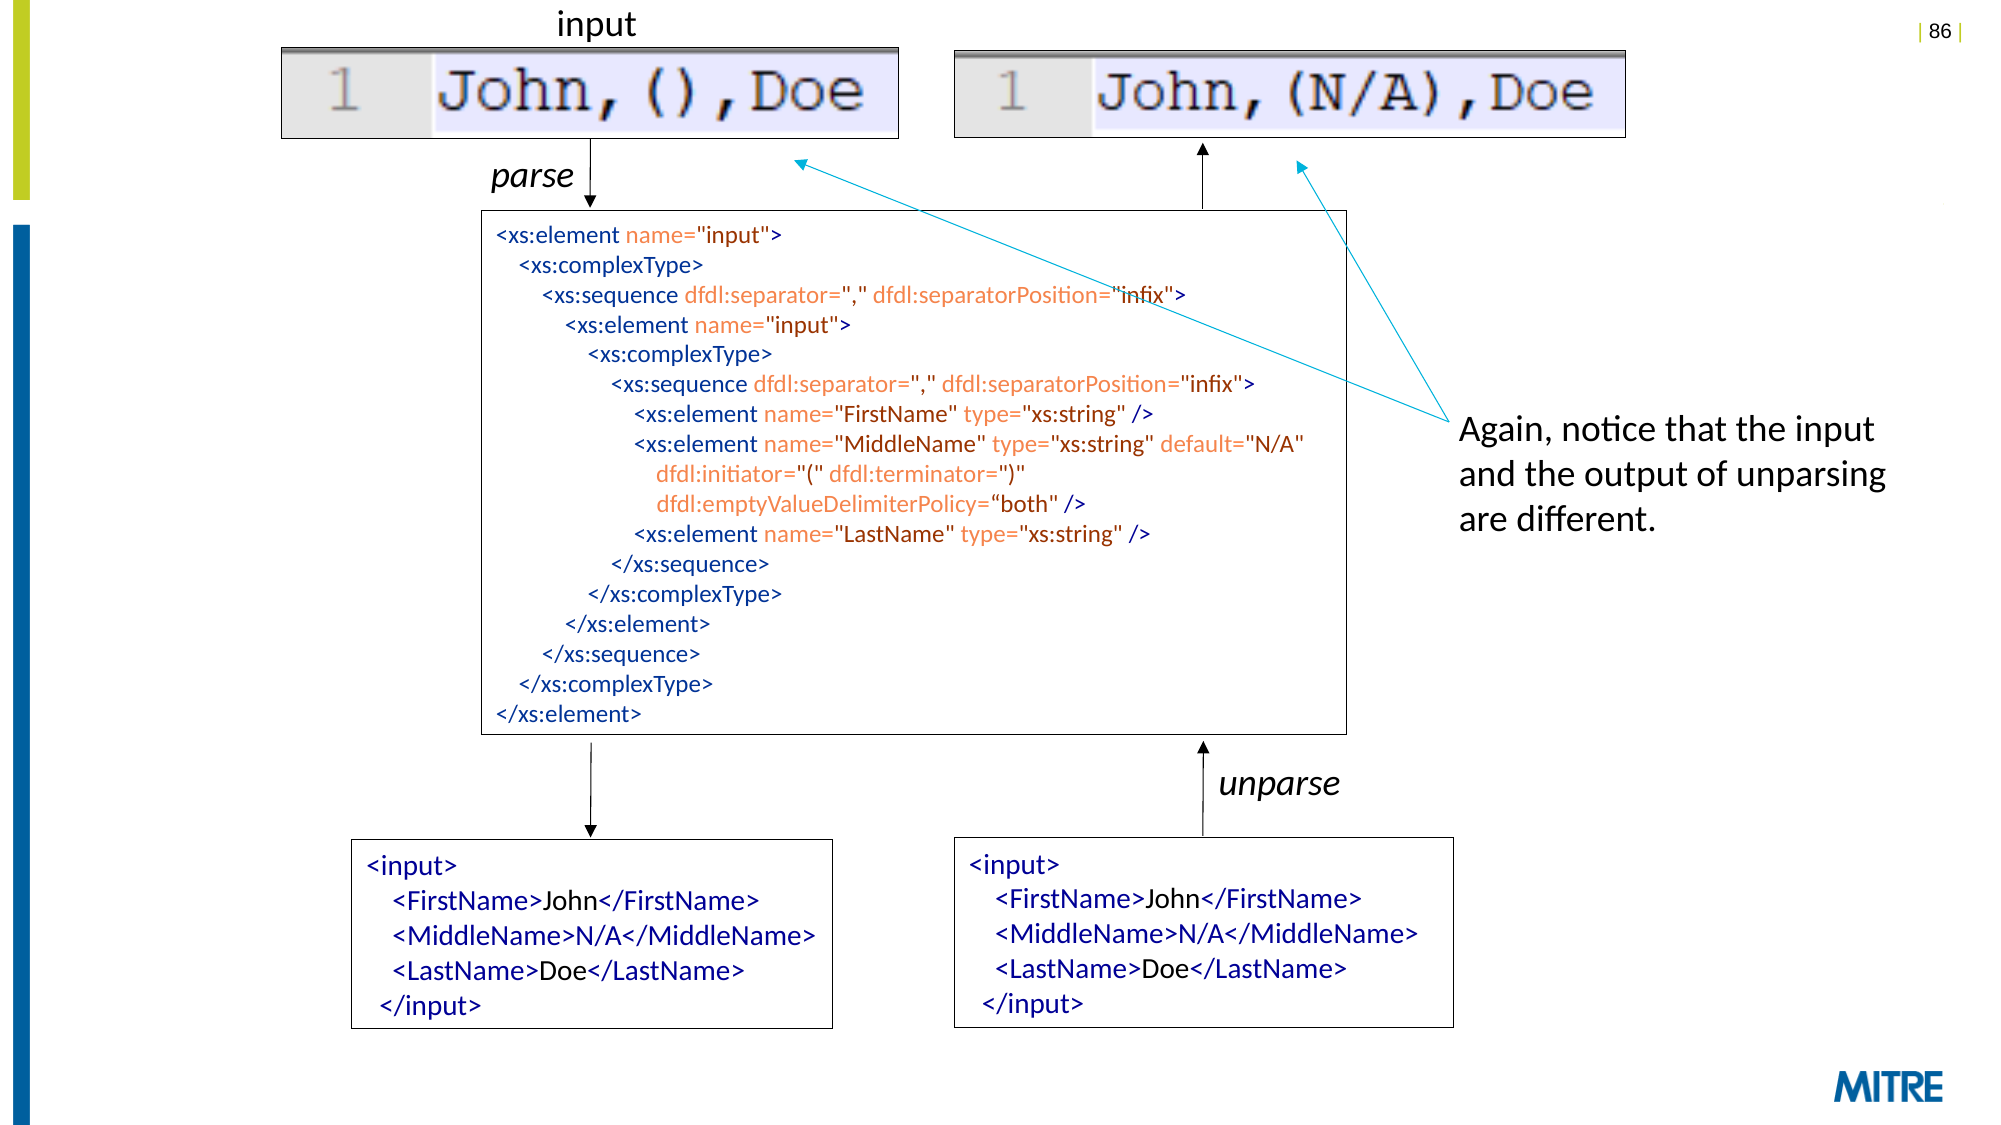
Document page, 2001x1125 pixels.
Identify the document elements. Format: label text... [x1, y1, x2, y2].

picture [281, 47, 899, 139]
text_box Again, notice that the input and the output of unparsing are different. [1444, 396, 1928, 547]
picture [954, 50, 1625, 138]
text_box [1296, 160, 1450, 423]
picture [1834, 1068, 1945, 1109]
text_box unparse [1204, 750, 1356, 811]
text_box <xs:element name="input"> <xs:complexType> <xs:sequence dfdl:separator="," dfdl:separatorPosition="infix"> <xs:element name="input"> <xs:complexType> <xs:sequence dfdl:separator="," dfdl:separatorPosition="infix"> <xs:element name="FirstName" type="xs:string" /> <xs:element name="MiddleName" type="xs:string" default="N/A" dfdl:initiator="(" dfdl:terminator=")" dfdl:emptyValueDelimiterPolicy=“both" /> <xs:element name="LastName" type="xs:string" /> </xs:sequence> </xs:complexType> </xs:element> </xs:sequence> </xs:complexType> </xs:element> [481, 210, 1347, 735]
text_box <input> <FirstName>John</FirstName> <MiddleName>N/A</MiddleName> <LastName>Doe</LastName> </input> [954, 837, 1454, 1028]
text_box input [541, 0, 652, 47]
text_box <input> <FirstName>John</FirstName> <MiddleName>N/A</MiddleName> <LastName>Doe</LastName> </input> [351, 839, 833, 1029]
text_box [794, 160, 1296, 423]
text_box parse [475, 142, 589, 203]
